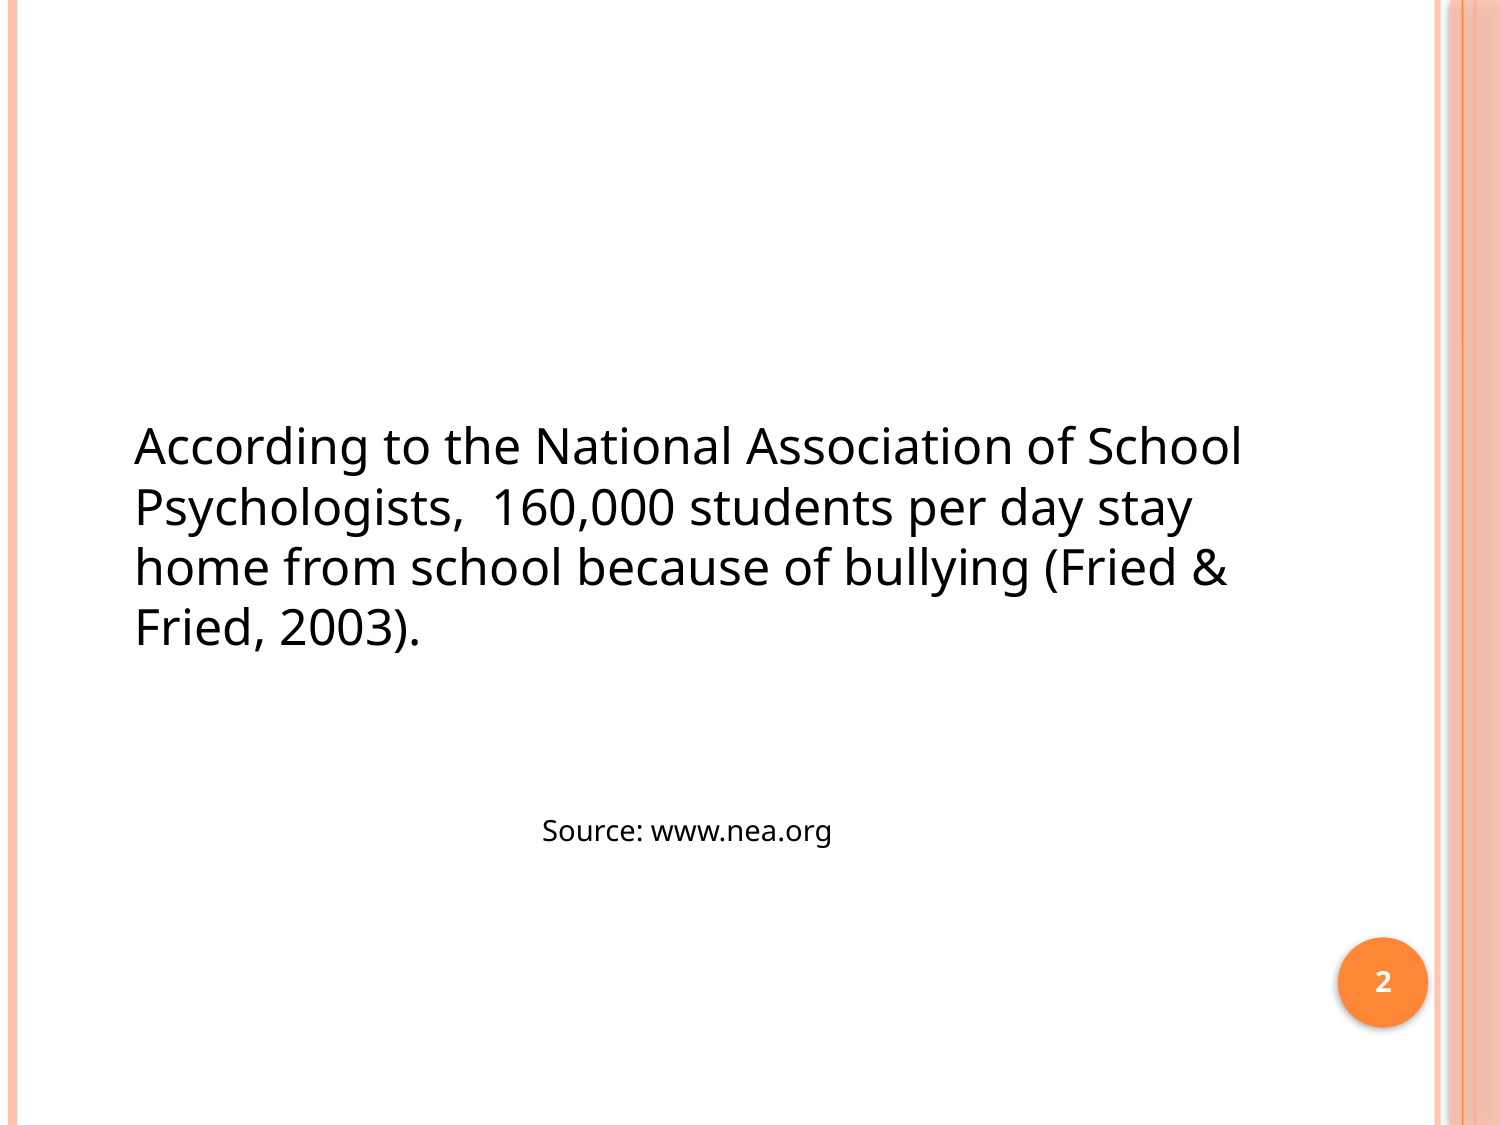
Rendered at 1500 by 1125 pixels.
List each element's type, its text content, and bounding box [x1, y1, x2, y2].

list According to the National Association of School Psychologists, 160,000 students per day stay home from school because of bullying (Fried & Fried, 2003). Source: www.nea.org [75, 262, 1300, 1062]
slide_number 2 [1333, 940, 1434, 1026]
